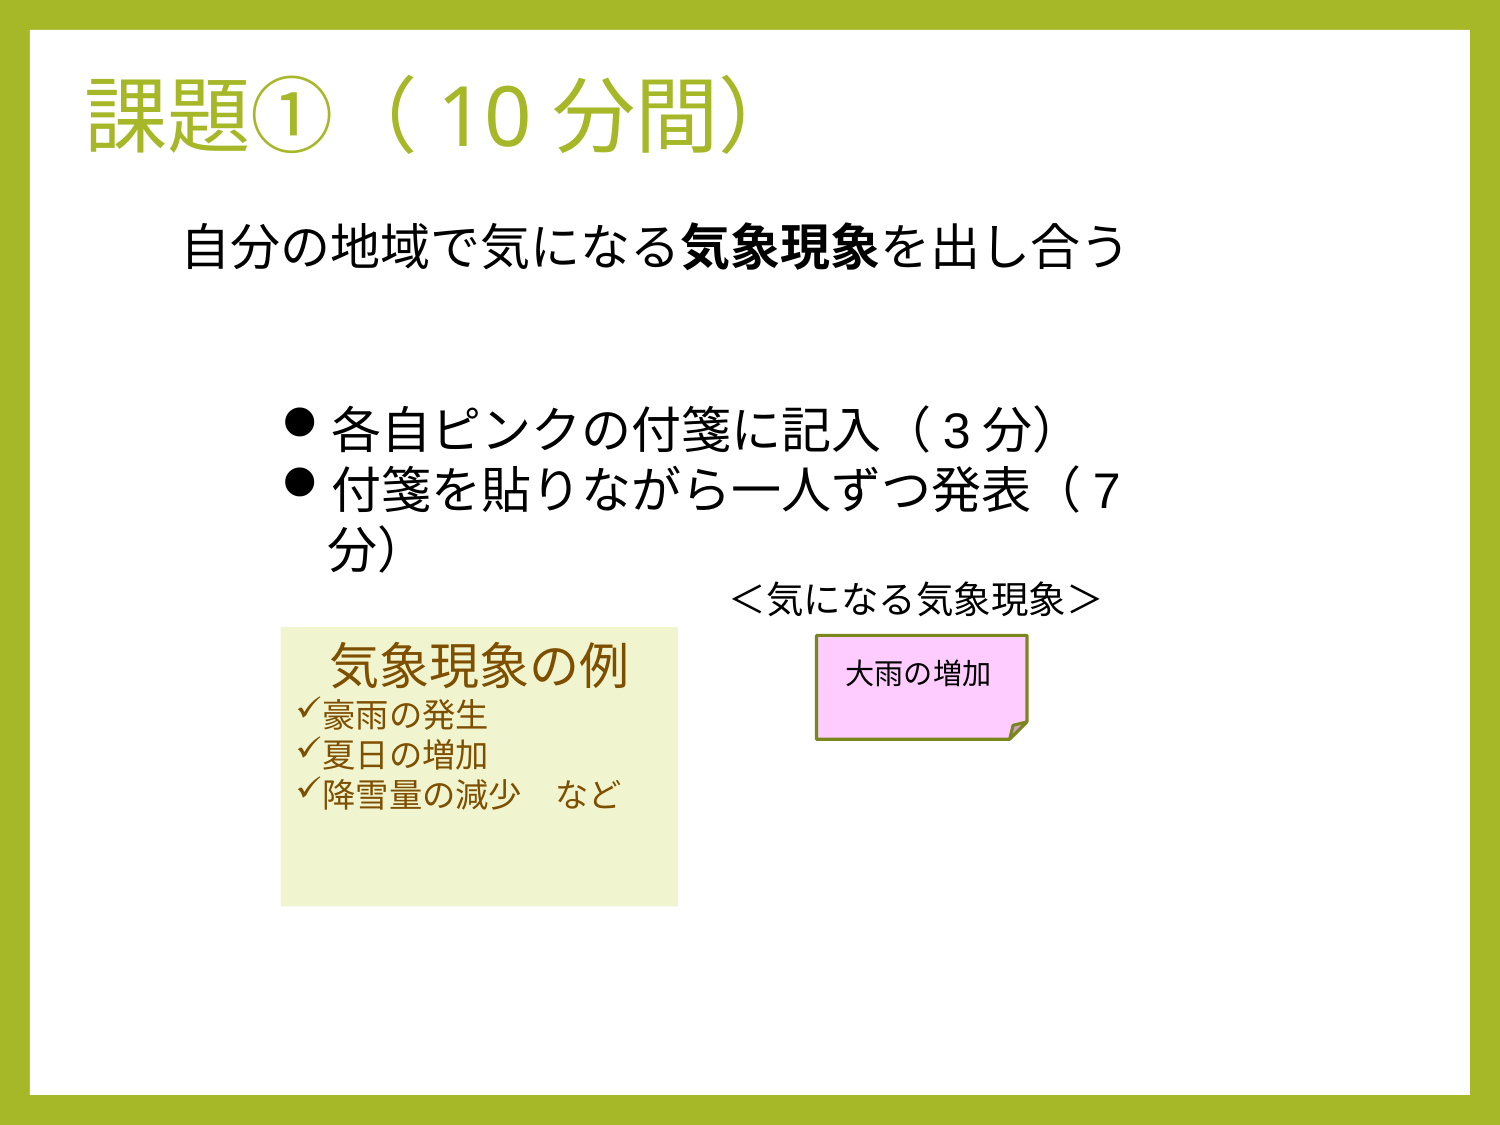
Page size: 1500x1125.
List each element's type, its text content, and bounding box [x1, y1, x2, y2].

title 課題①（10分間） [69, 65, 1285, 175]
text_box 各自ピンクの付箋に記入（3分） 付箋を貼りながら一人ずつ発表（7分） [266, 391, 1234, 646]
text_box ＜気になる気象現象＞ [713, 568, 1133, 674]
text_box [816, 635, 1028, 740]
text_box 気象現象の例 豪雨の発生 夏日の増加 降雪量の減少 など [280, 627, 678, 907]
list 自分の地域で気になる気象現象を出し合う [165, 215, 1418, 299]
